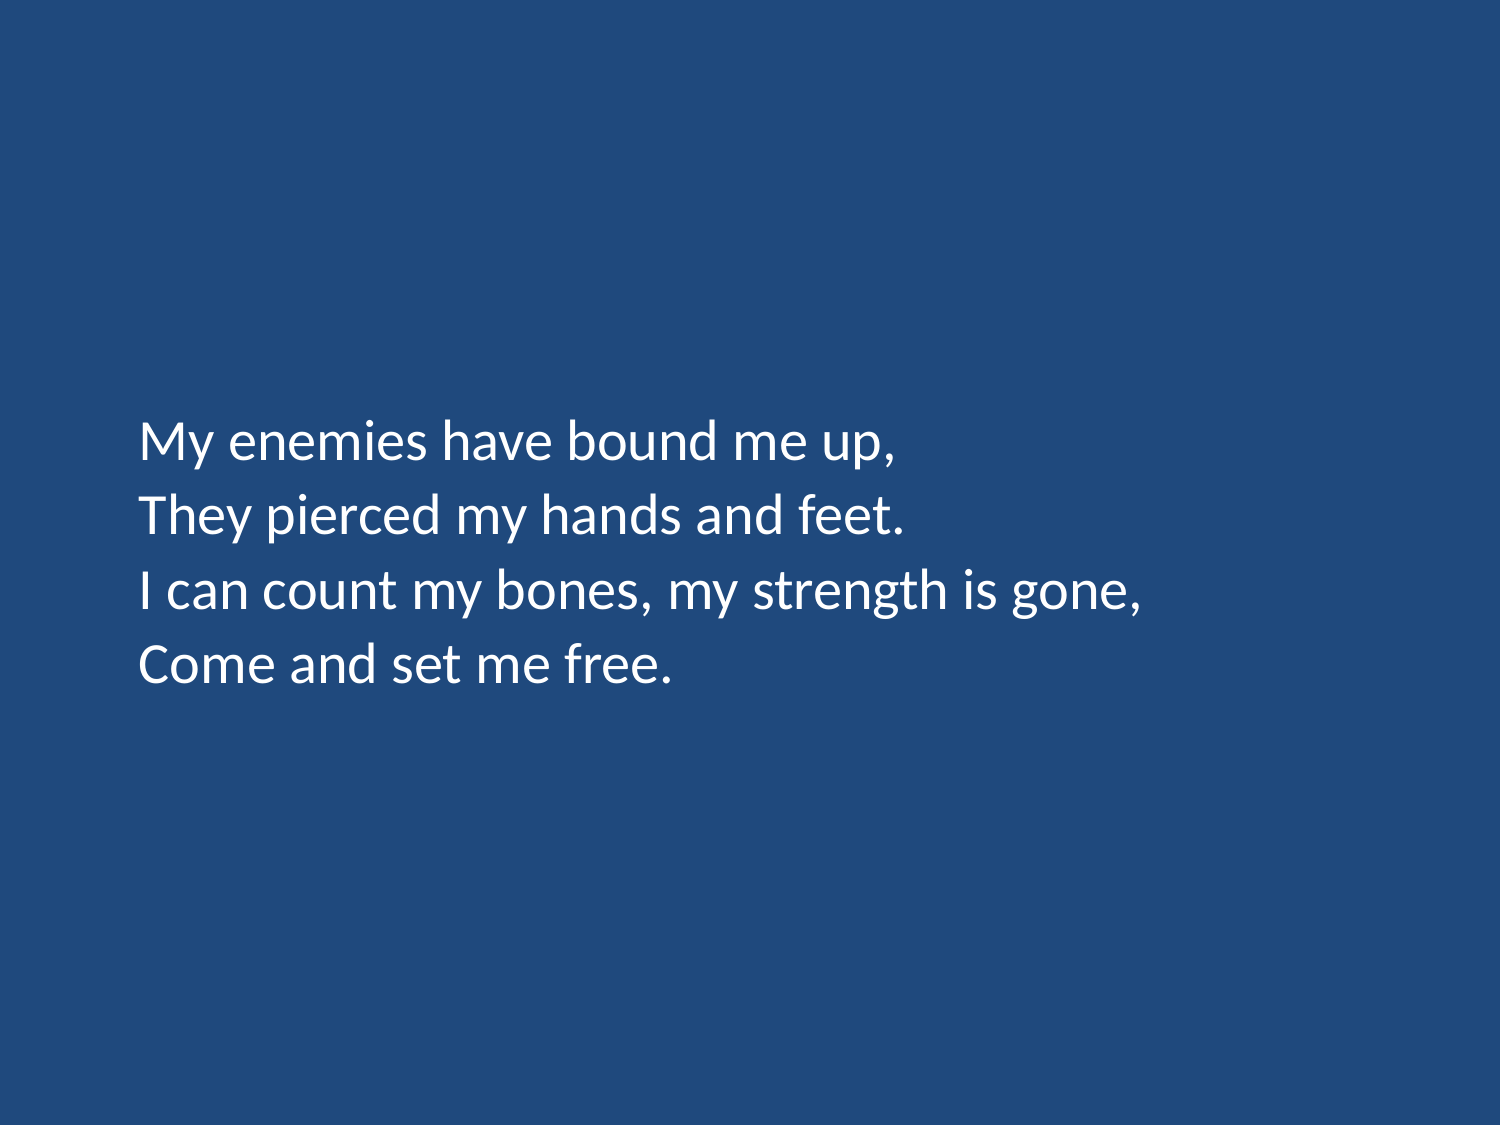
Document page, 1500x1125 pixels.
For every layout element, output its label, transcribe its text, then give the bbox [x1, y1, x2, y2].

list My enemies have bound me up, They pierced my hands and feet. I can count my bones, my strength is gone, Come and set me free. [123, 402, 1450, 723]
